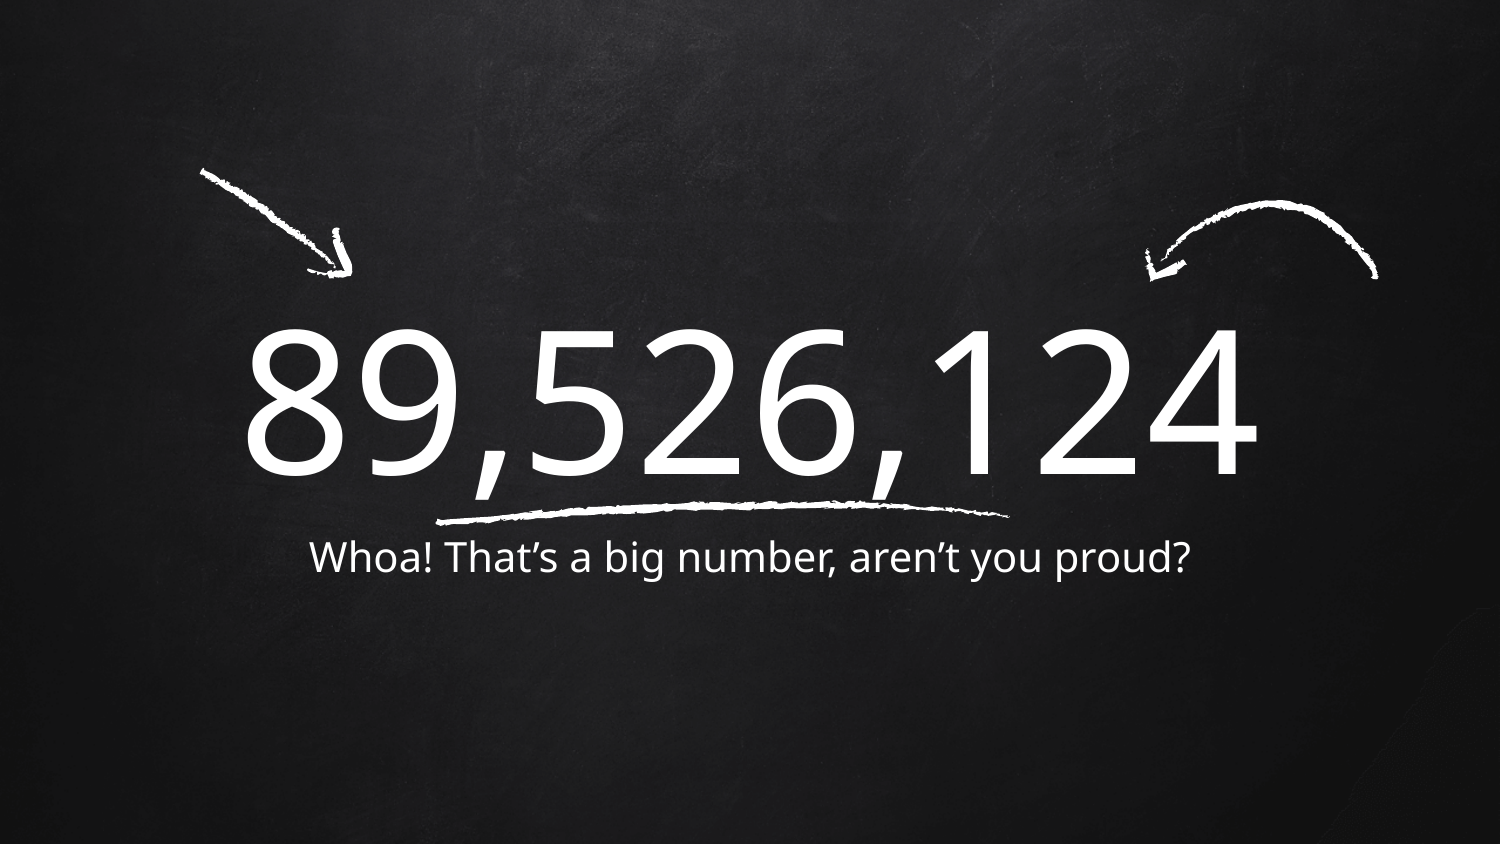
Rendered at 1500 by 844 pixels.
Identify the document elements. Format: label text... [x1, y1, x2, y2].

picture [0, 0, 1500, 844]
title 89,526,124 [112, 259, 1388, 450]
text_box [189, 189, 373, 244]
text_box [435, 500, 1011, 526]
subtitle Whoa! That’s a big number, aren’t you proud? [112, 515, 1388, 645]
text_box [1163, 181, 1356, 352]
